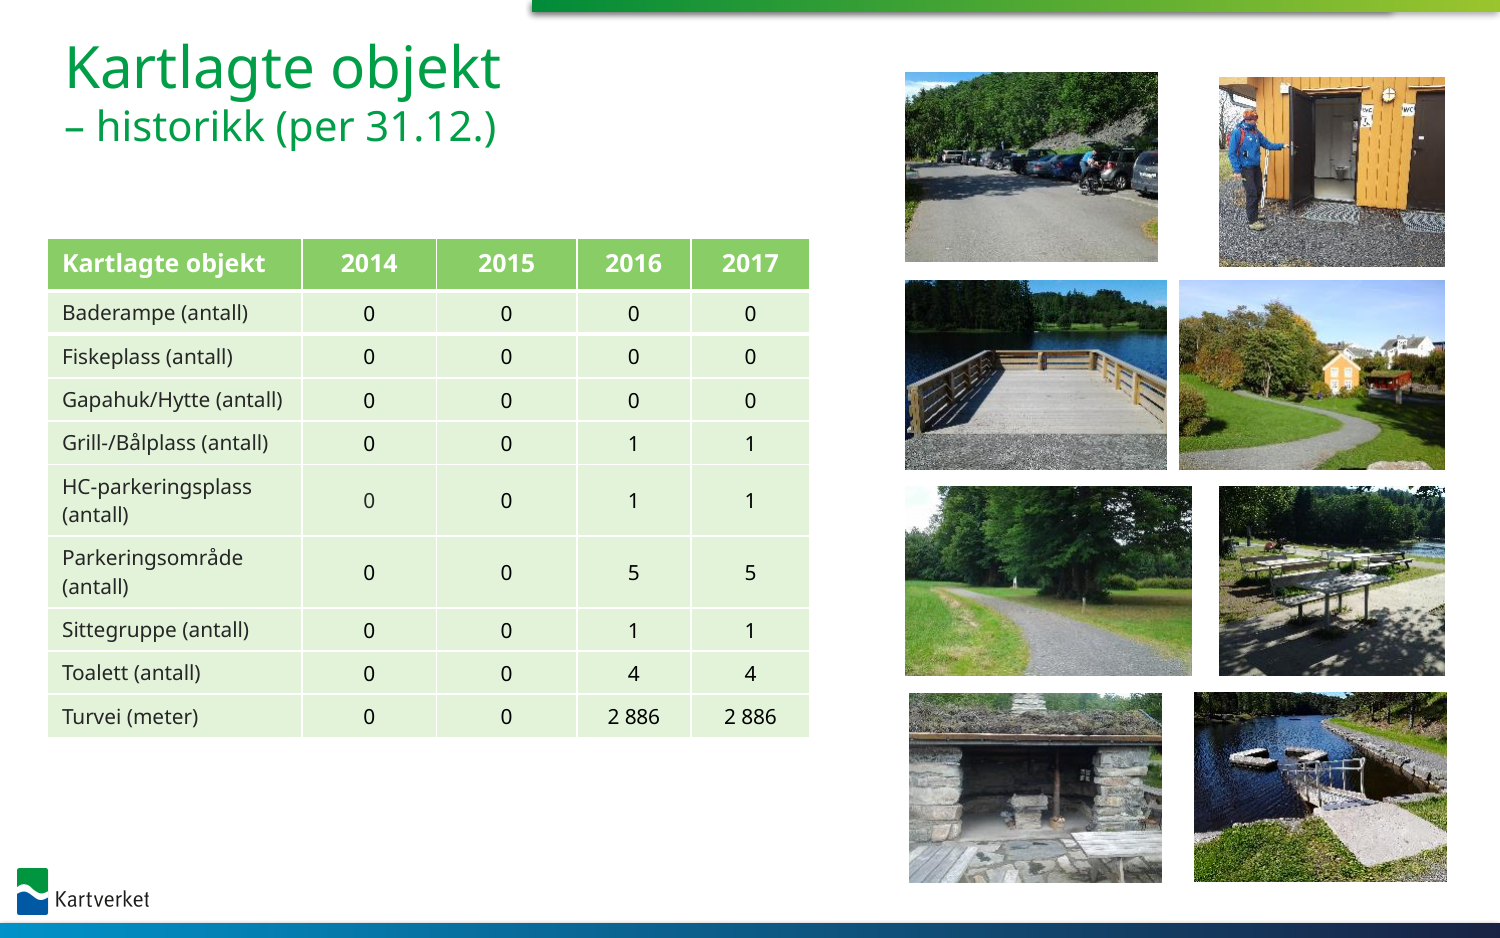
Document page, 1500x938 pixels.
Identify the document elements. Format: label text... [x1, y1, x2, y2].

picture [905, 72, 1158, 262]
table_cell 0 [692, 293, 809, 332]
table_cell Turvei (meter) [48, 695, 301, 737]
table_cell 0 [437, 652, 576, 693]
picture [1219, 77, 1445, 267]
table_cell 0 [303, 336, 436, 377]
table_cell 0 [578, 336, 690, 377]
table_header 2014 [303, 239, 436, 289]
table_cell HC-parkeringsplass (antall) [48, 465, 301, 535]
table_cell 1 [578, 422, 690, 464]
table_cell 0 [303, 537, 436, 607]
table_cell 1 [692, 609, 809, 650]
table_cell 2 886 [692, 695, 809, 737]
table_cell Baderampe (antall) [48, 293, 301, 332]
table_cell 1 [578, 609, 690, 650]
table_cell Fiskeplass (antall) [48, 336, 301, 377]
table_cell Sittegruppe (antall) [48, 609, 301, 650]
picture [909, 693, 1163, 884]
table_cell 0 [303, 609, 436, 650]
table_cell Gapahuk/Hytte (antall) [48, 379, 301, 420]
picture [1194, 692, 1448, 882]
table_cell 5 [692, 537, 809, 607]
table_cell 0 [437, 465, 576, 535]
table_cell 0 [303, 695, 436, 737]
table_cell 0 [578, 293, 690, 332]
table_cell 0 [437, 695, 576, 737]
table_cell 0 [303, 422, 436, 464]
table_cell 0 [303, 379, 436, 420]
table_header 2015 [437, 239, 576, 289]
text_box Kartlagte objekt – historikk (per 31.12.) [49, 14, 1431, 158]
table_cell 5 [578, 537, 690, 607]
picture [1179, 280, 1445, 470]
table_cell Parkeringsområde (antall) [48, 537, 301, 607]
picture [905, 280, 1167, 470]
table_cell 0 [303, 465, 436, 535]
table_cell 1 [692, 422, 809, 464]
table_cell 0 [437, 422, 576, 464]
table_cell 0 [578, 379, 690, 420]
table_header Kartlagte objekt [48, 239, 301, 289]
table_cell 4 [578, 652, 690, 693]
table_cell 0 [437, 293, 576, 332]
table_cell 0 [437, 336, 576, 377]
picture [905, 486, 1193, 676]
table_cell 4 [692, 652, 809, 693]
table_cell 0 [437, 379, 576, 420]
table_cell 0 [437, 537, 576, 607]
table_header 2017 [692, 239, 809, 289]
table_cell 1 [578, 465, 690, 535]
table_cell 1 [692, 465, 809, 535]
table_cell Toalett (antall) [48, 652, 301, 693]
table_cell 0 [303, 652, 436, 693]
table_cell 0 [437, 609, 576, 650]
table_cell 0 [692, 379, 809, 420]
table_cell Grill-/Bålplass (antall) [48, 422, 301, 464]
table_header 2016 [578, 239, 690, 289]
table_cell 0 [692, 336, 809, 377]
table_cell 2 886 [578, 695, 690, 737]
picture [1219, 486, 1445, 676]
table_cell 0 [303, 293, 436, 332]
